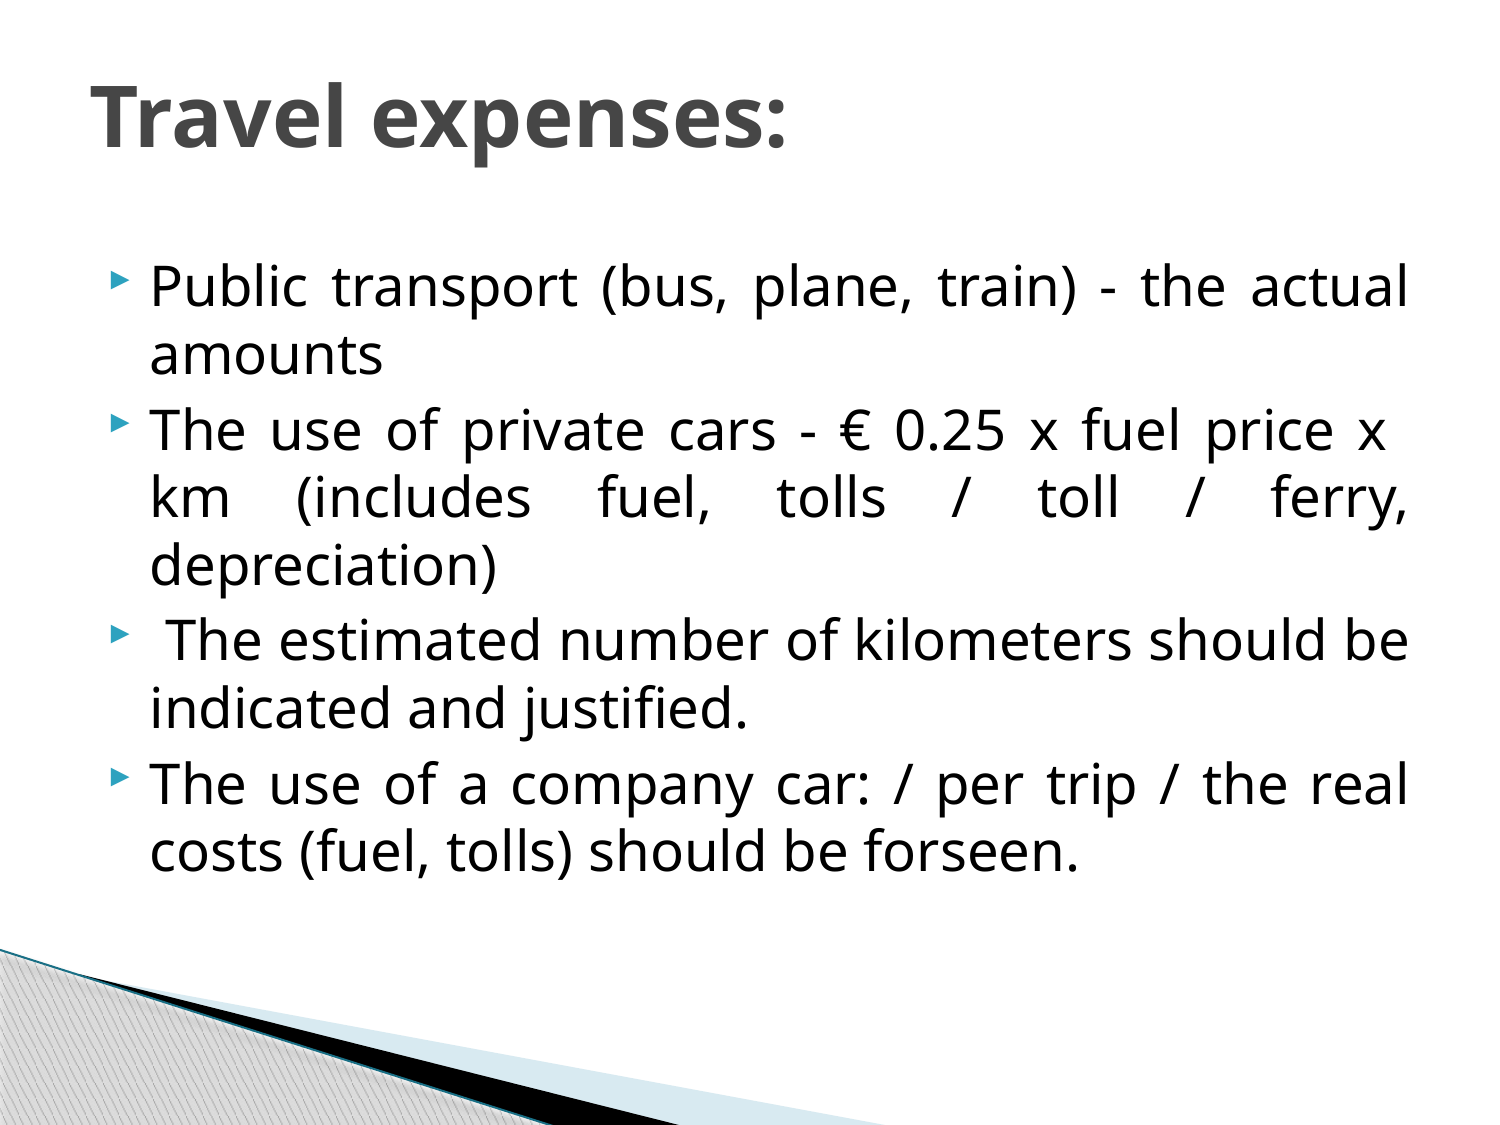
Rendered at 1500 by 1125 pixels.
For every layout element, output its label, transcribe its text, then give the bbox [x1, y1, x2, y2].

title Travel expenses: [75, 52, 1263, 175]
list Public transport (bus, plane, train) - the actual amounts The use of private cars - € 0.25 x fuel price x km (includes fuel, tolls / toll / ferry, depreciation) The estimated number of kilometers should be indicated and justified. The use of a company car: / per trip / the real costs (fuel, tolls) should be forseen. [75, 243, 1425, 986]
